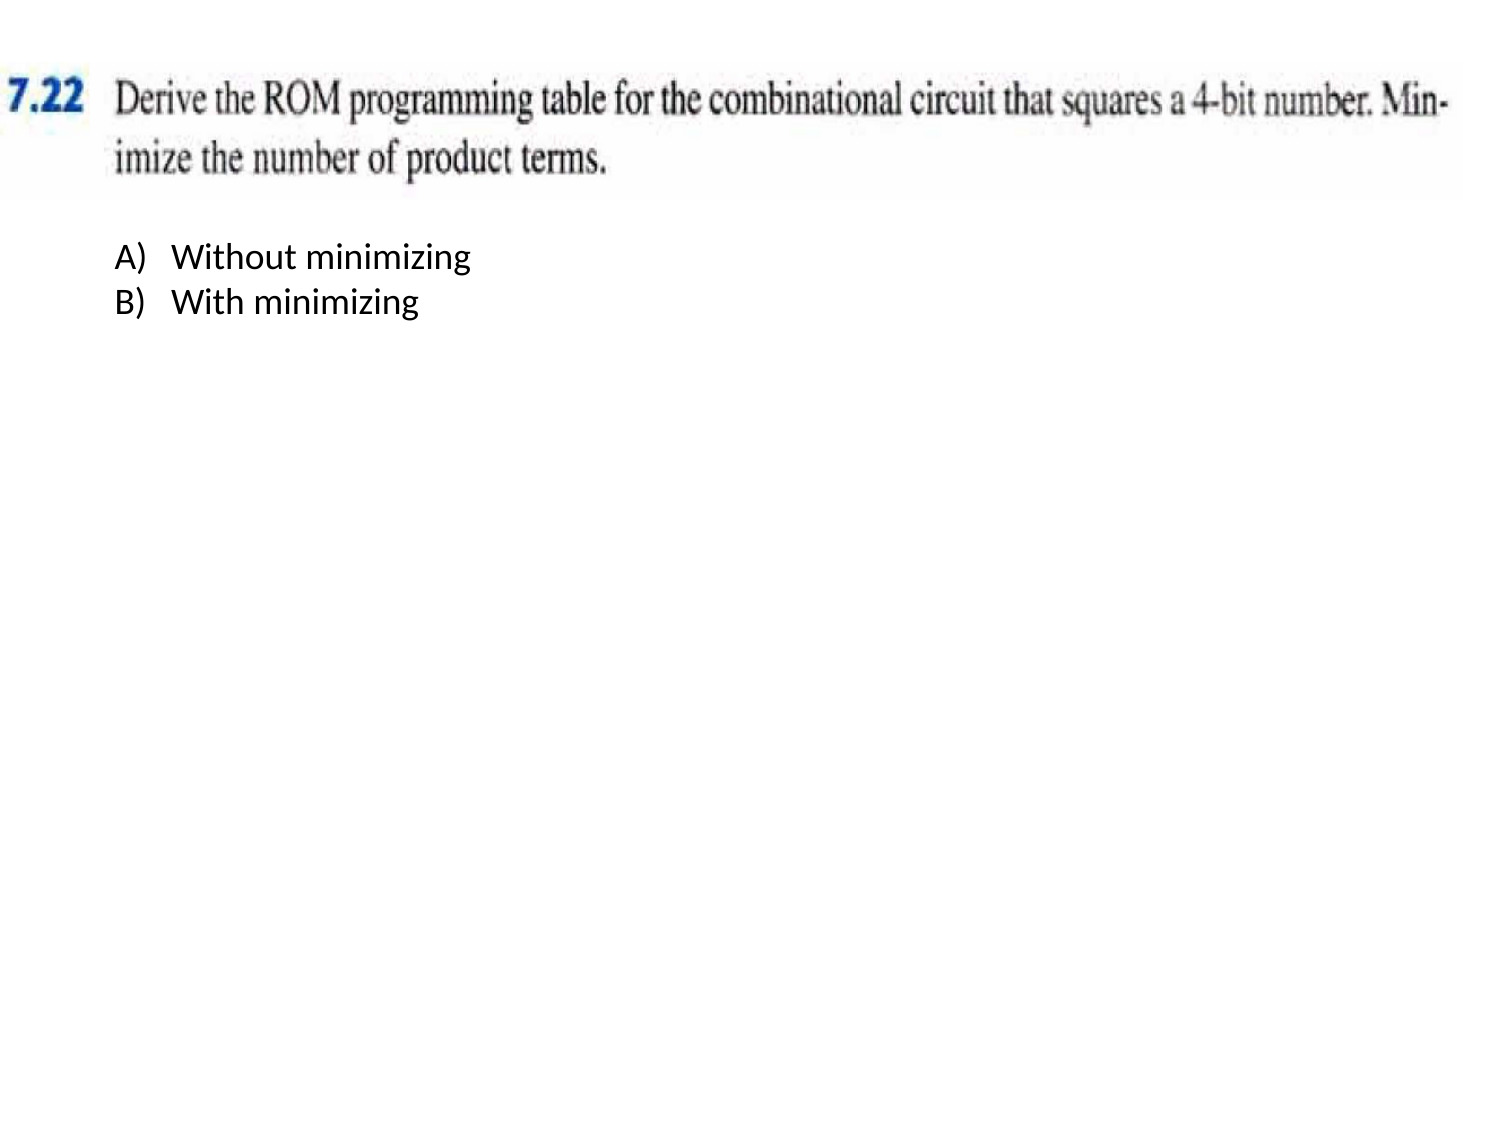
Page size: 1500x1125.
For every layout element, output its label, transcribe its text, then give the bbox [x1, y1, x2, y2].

picture [0, 62, 1463, 201]
text_box Without minimizing With minimizing [99, 224, 1013, 330]
